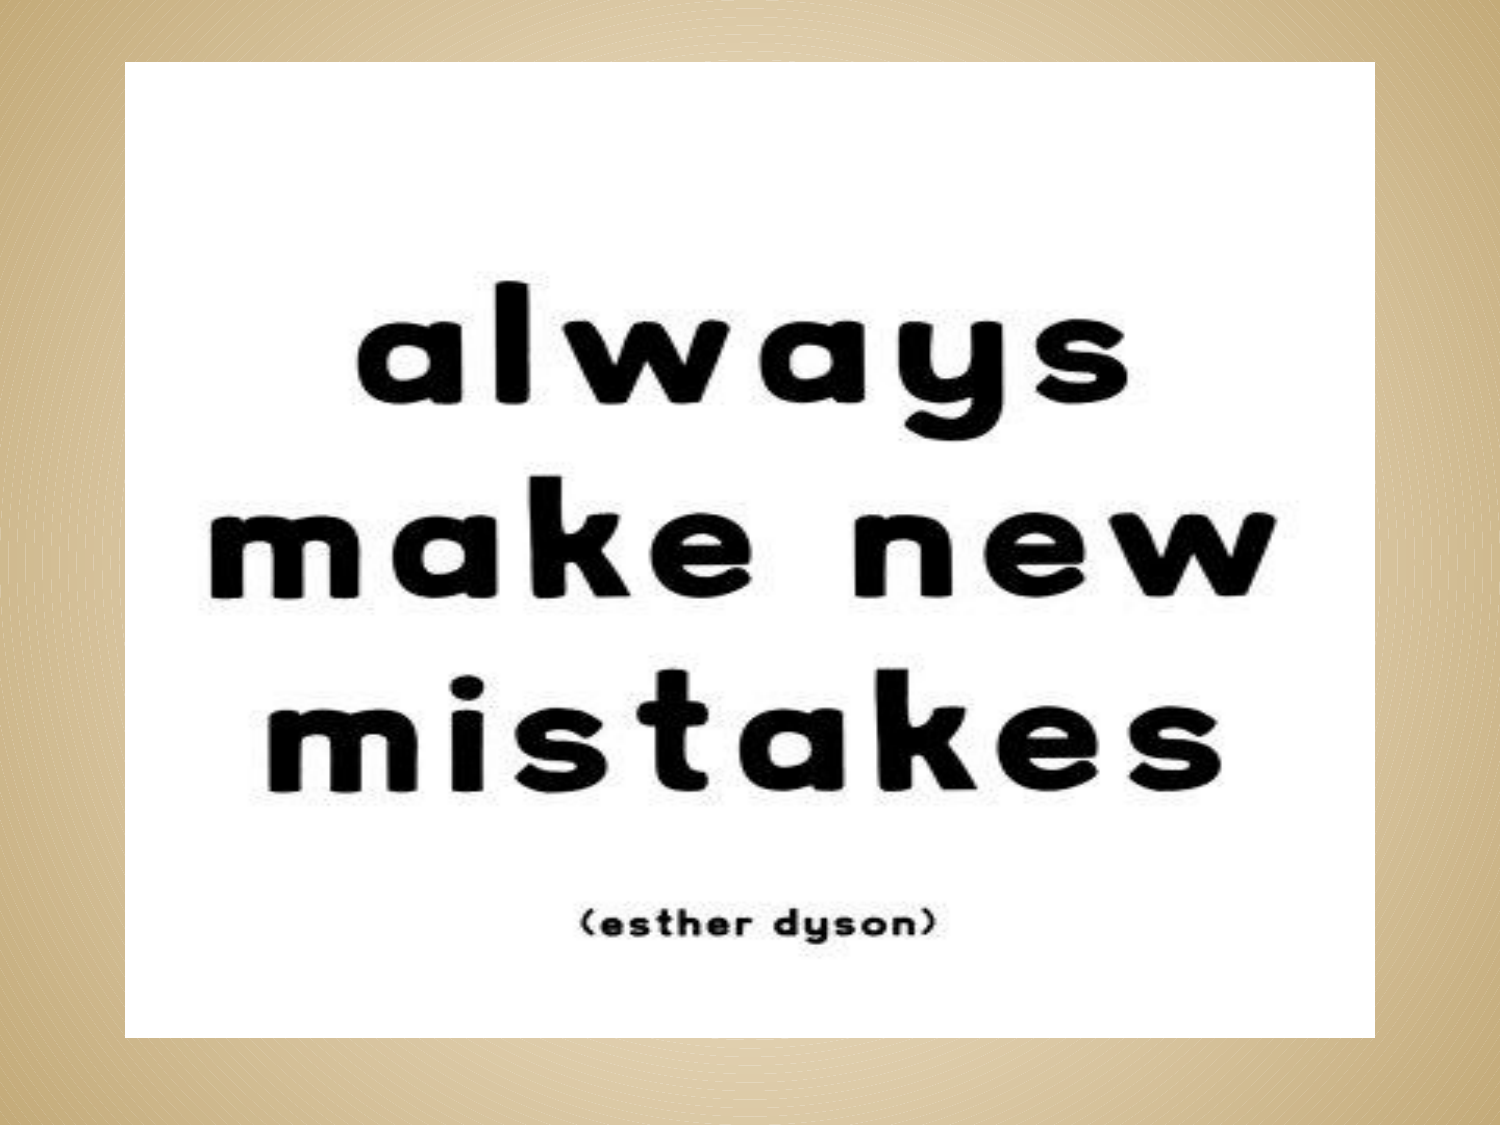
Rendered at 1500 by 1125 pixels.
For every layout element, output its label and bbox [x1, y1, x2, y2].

list [125, 62, 1376, 1038]
